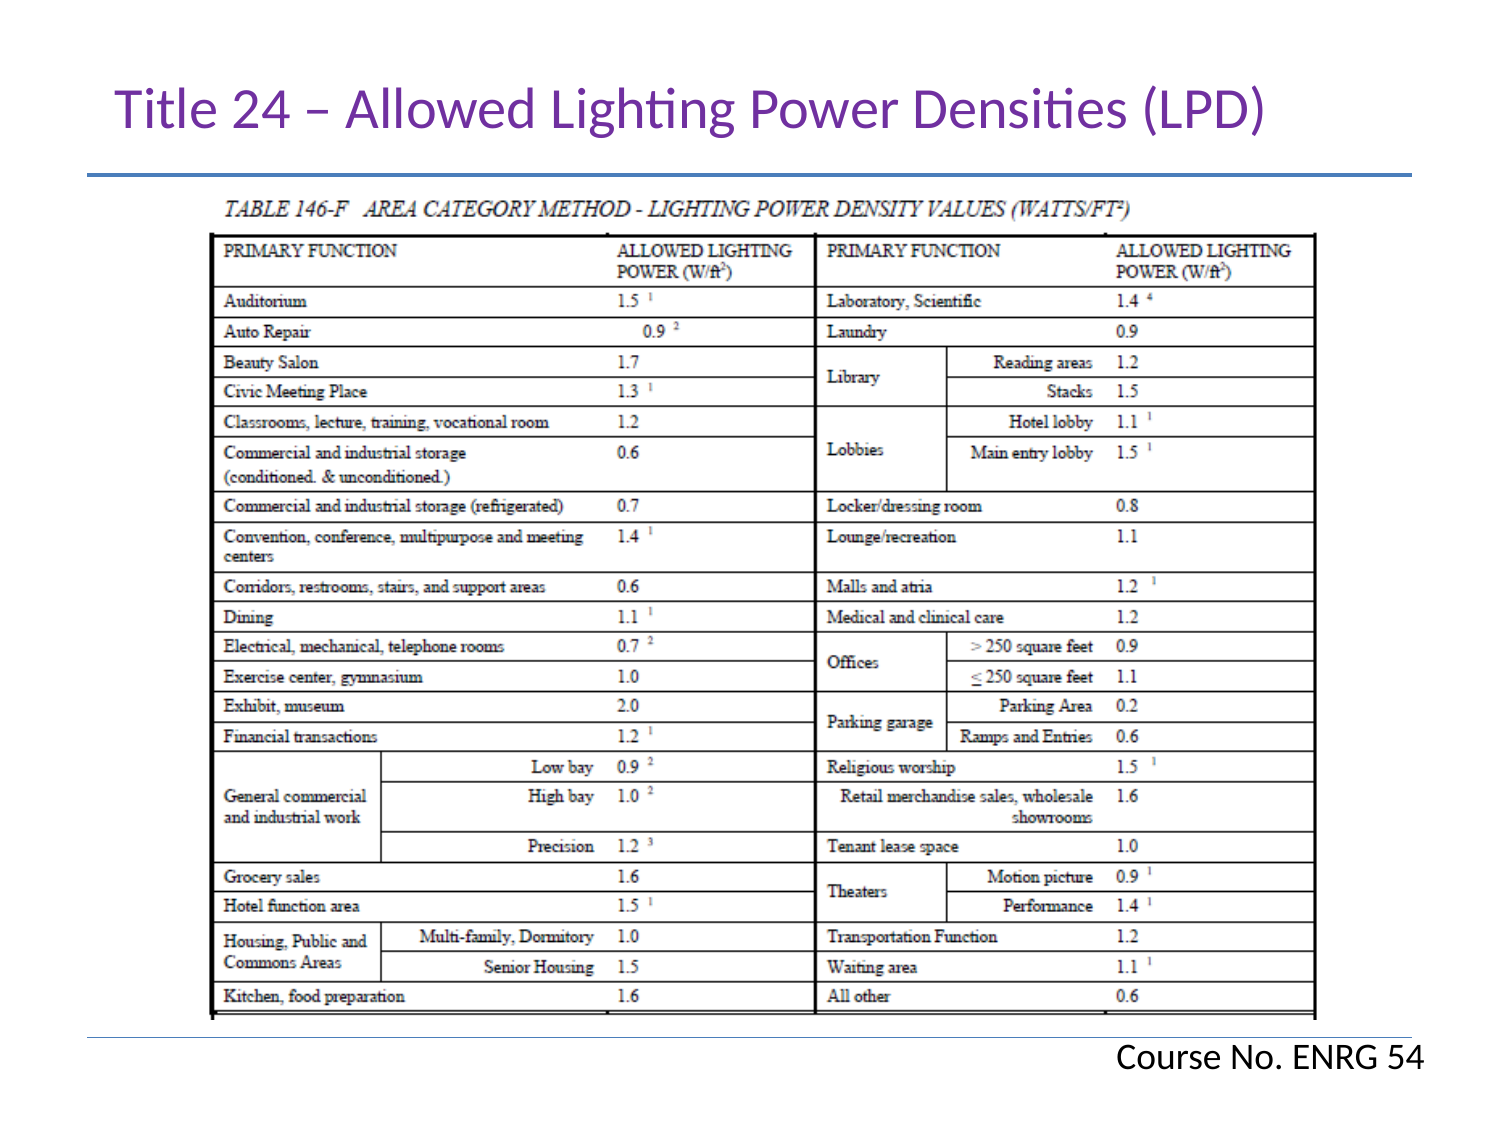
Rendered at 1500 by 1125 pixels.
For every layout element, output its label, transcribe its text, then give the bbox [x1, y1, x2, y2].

text_box Title 24 – Allowed Lighting Power Densities (LPD) [99, 62, 1400, 148]
text_box Course No. ENRG 54 [1101, 1024, 1441, 1085]
picture [199, 196, 1326, 1021]
